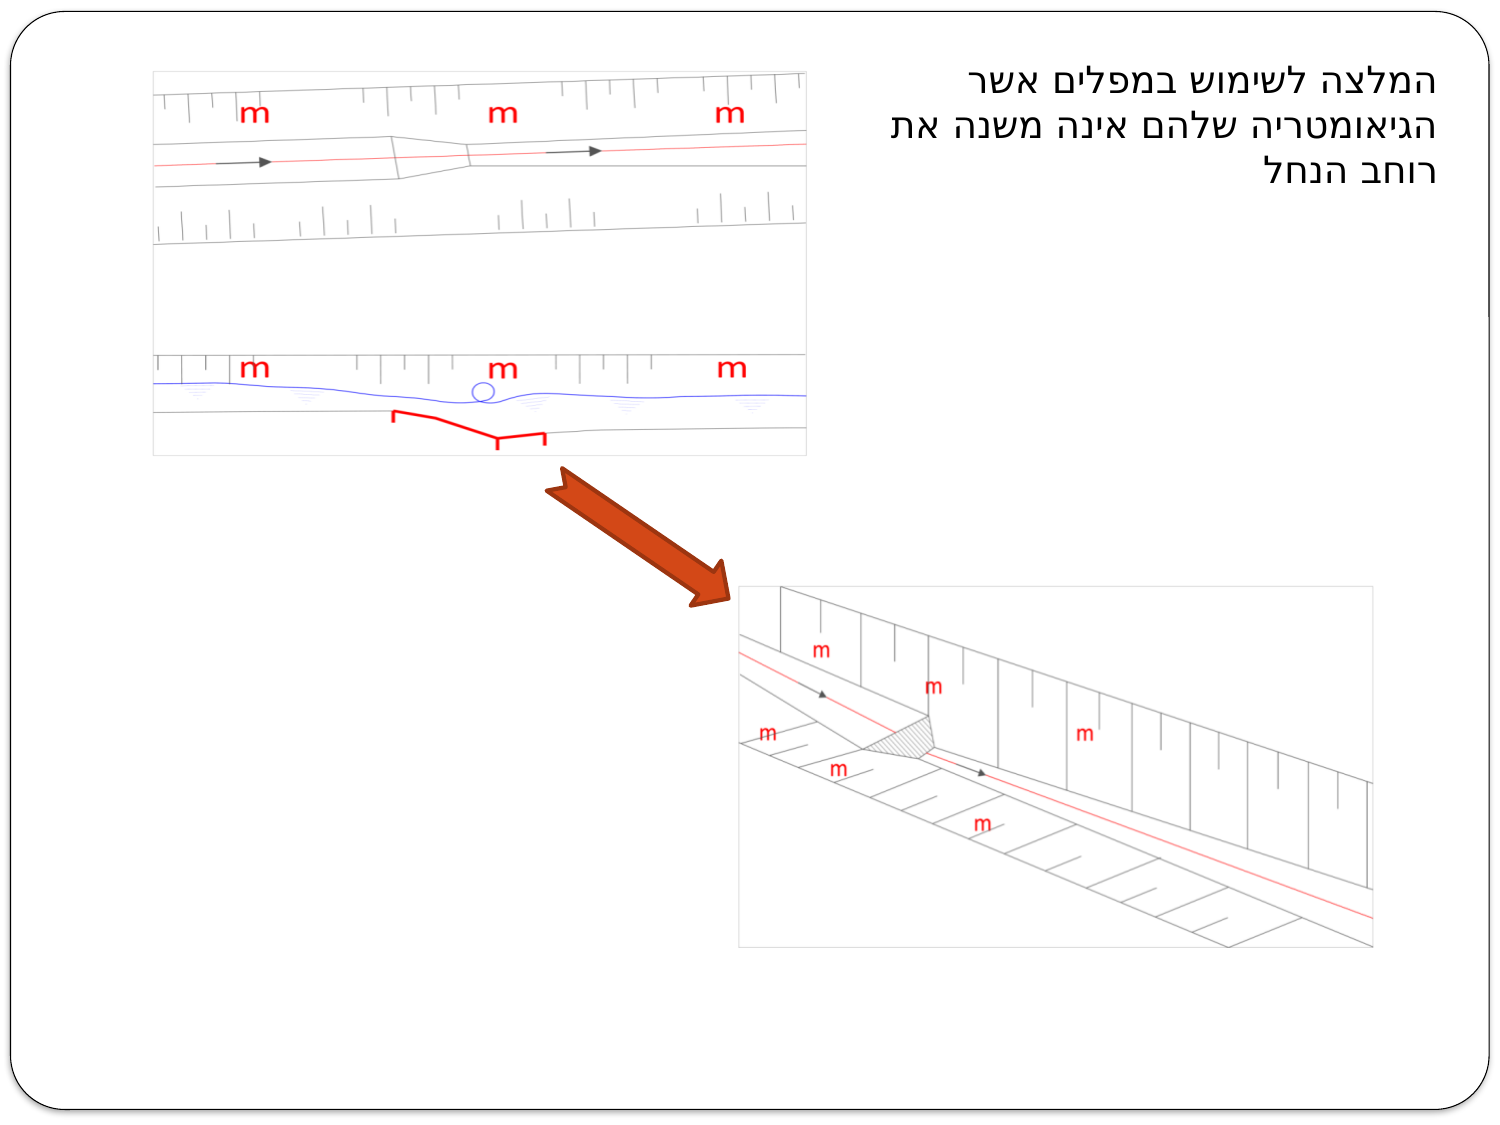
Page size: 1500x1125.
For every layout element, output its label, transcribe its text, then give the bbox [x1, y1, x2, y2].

text_box [544, 466, 731, 608]
picture [738, 585, 1395, 950]
text_box המלצה לשימוש במפלים אשר הגיאומטריה שלהם אינה משנה את רוחב הנחל [832, 48, 1454, 199]
picture [152, 70, 821, 458]
